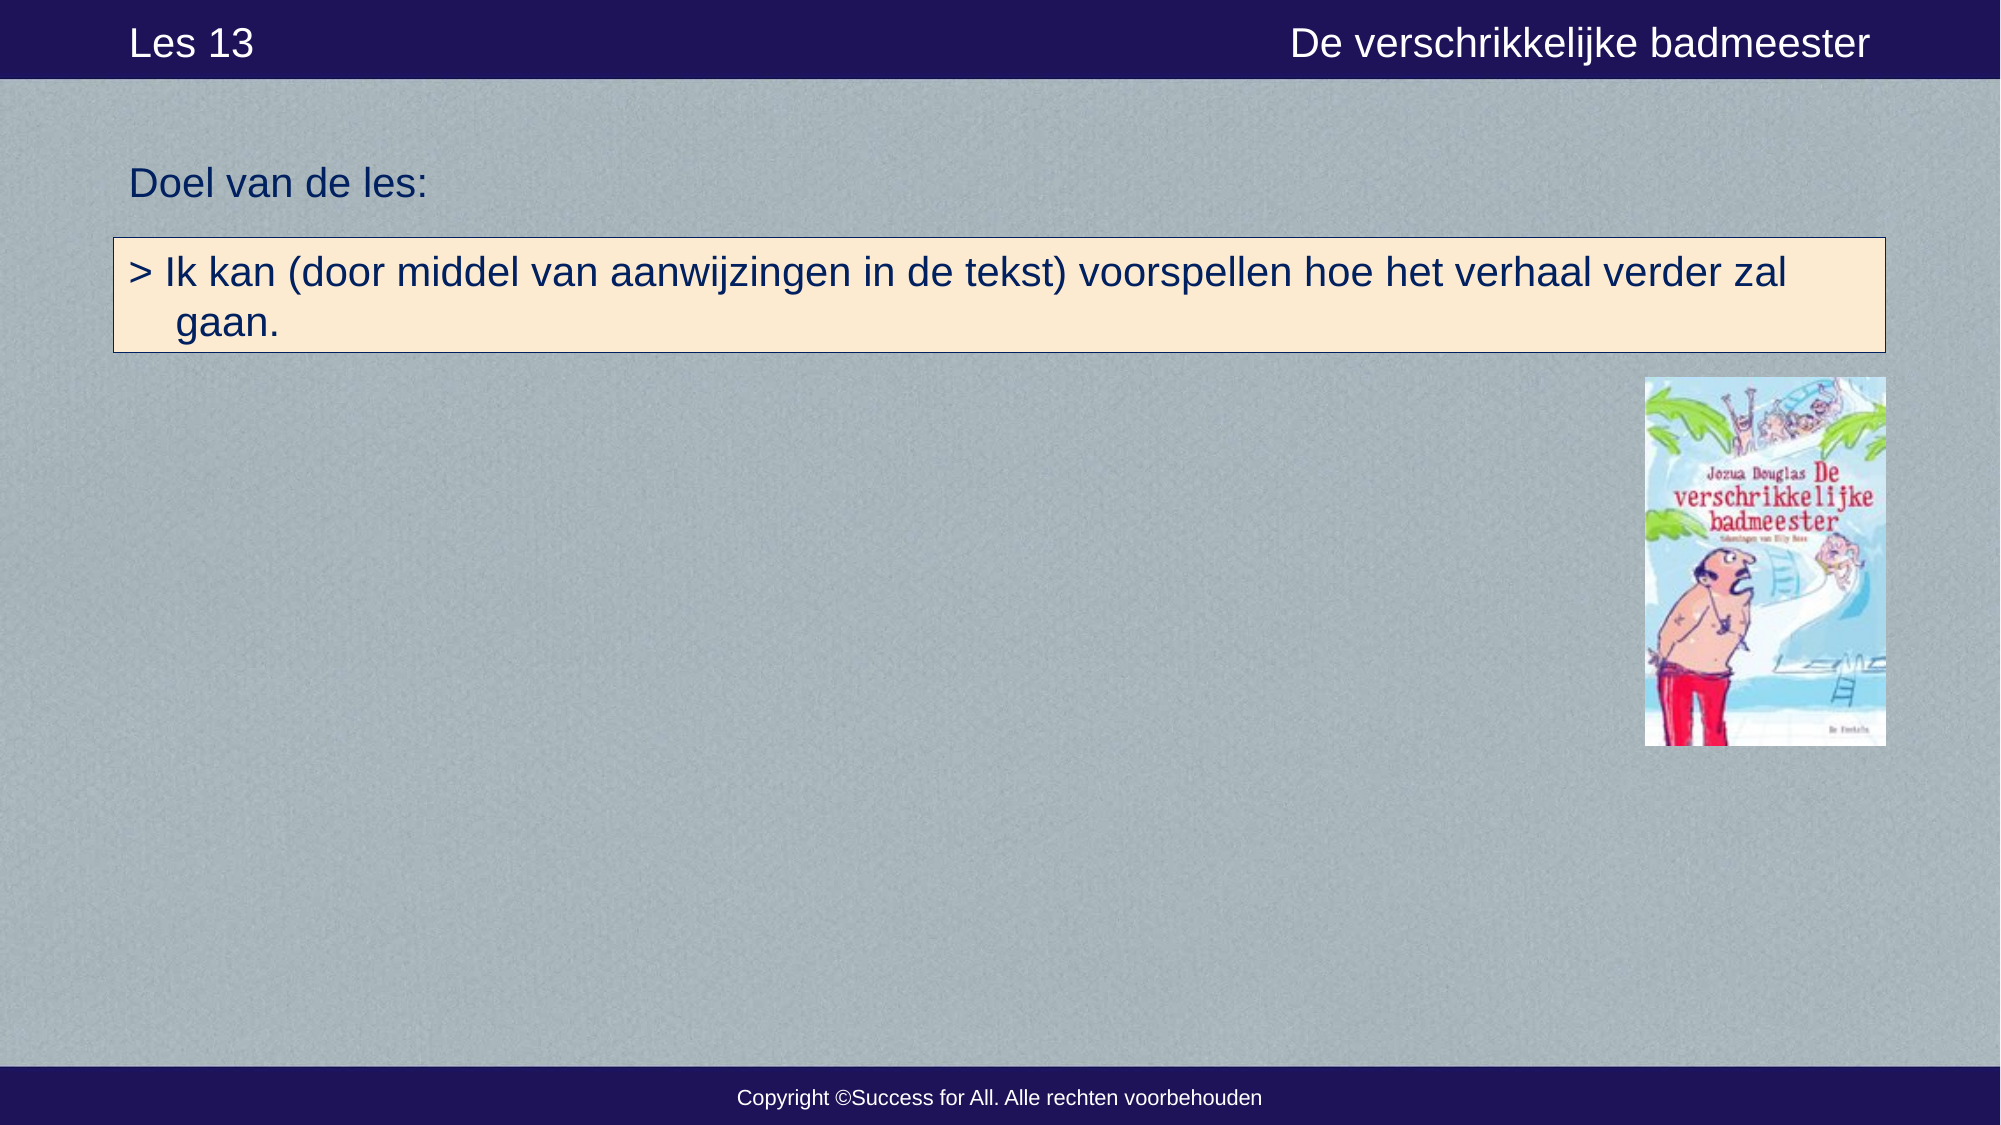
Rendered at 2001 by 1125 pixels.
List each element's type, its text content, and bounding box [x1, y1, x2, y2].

picture [0, 0, 2001, 1125]
text_box Copyright ©Success for All. Alle rechten voorbehouden [0, 1076, 2000, 1125]
text_box Doel van de les: [113, 148, 1635, 214]
text_box > Ik kan (door middel van aanwijzingen in de tekst) voorspellen hoe het verhaal verder zal gaan. [113, 237, 1886, 353]
text_box De verschrikkelijke badmeester [999, 8, 1886, 73]
text_box Les 13 [114, 8, 354, 73]
